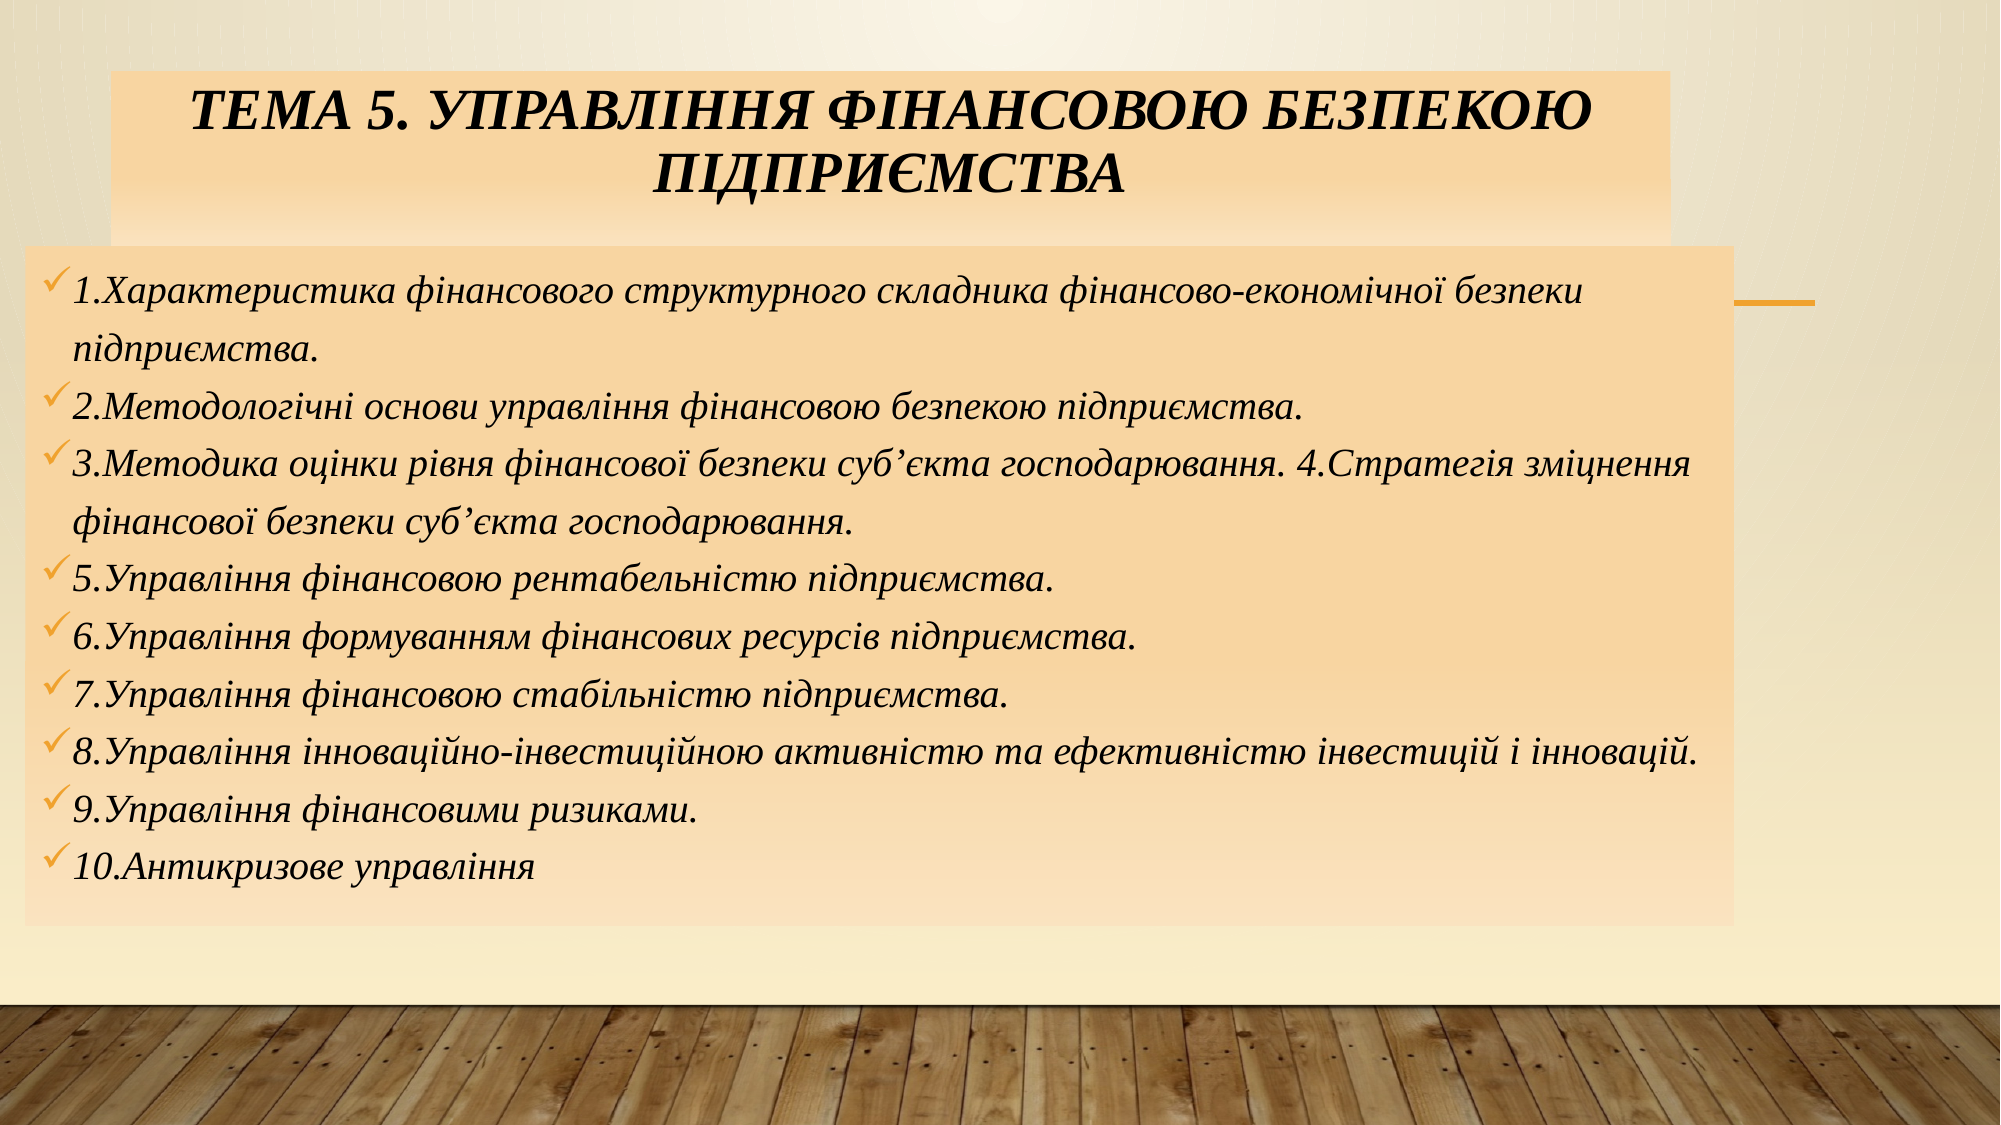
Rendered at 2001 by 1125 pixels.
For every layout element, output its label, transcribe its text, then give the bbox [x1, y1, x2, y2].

title ТЕМА 5. УПРАВЛІННЯ ФінансовОЮ безпекОЮ підприємства [111, 71, 1671, 246]
picture [0, 1005, 2000, 1125]
list 1.Характеристика фінансового структурного складника фінансово-економічної безпеки підприємства. 2.Методологічні основи управління фінансовою безпекою підприємства. 3.Методика оцінки рівня фінансової безпеки суб’єкта господарювання. 4.Стратегія зміцнення фінансової безпеки суб’єкта господарювання. 5.Управління фінансовою рентабельністю підприємства. 6.Управління формуванням фінансових ресурсів підприємства. 7.Управління фінансовою стабільністю підприємства. 8.Управління інноваційно-інвестиційною активністю та ефективністю інвестицій і інновацій. 9.Управління фінансовими ризиками. 10.Антикризове управління [25, 246, 1734, 926]
